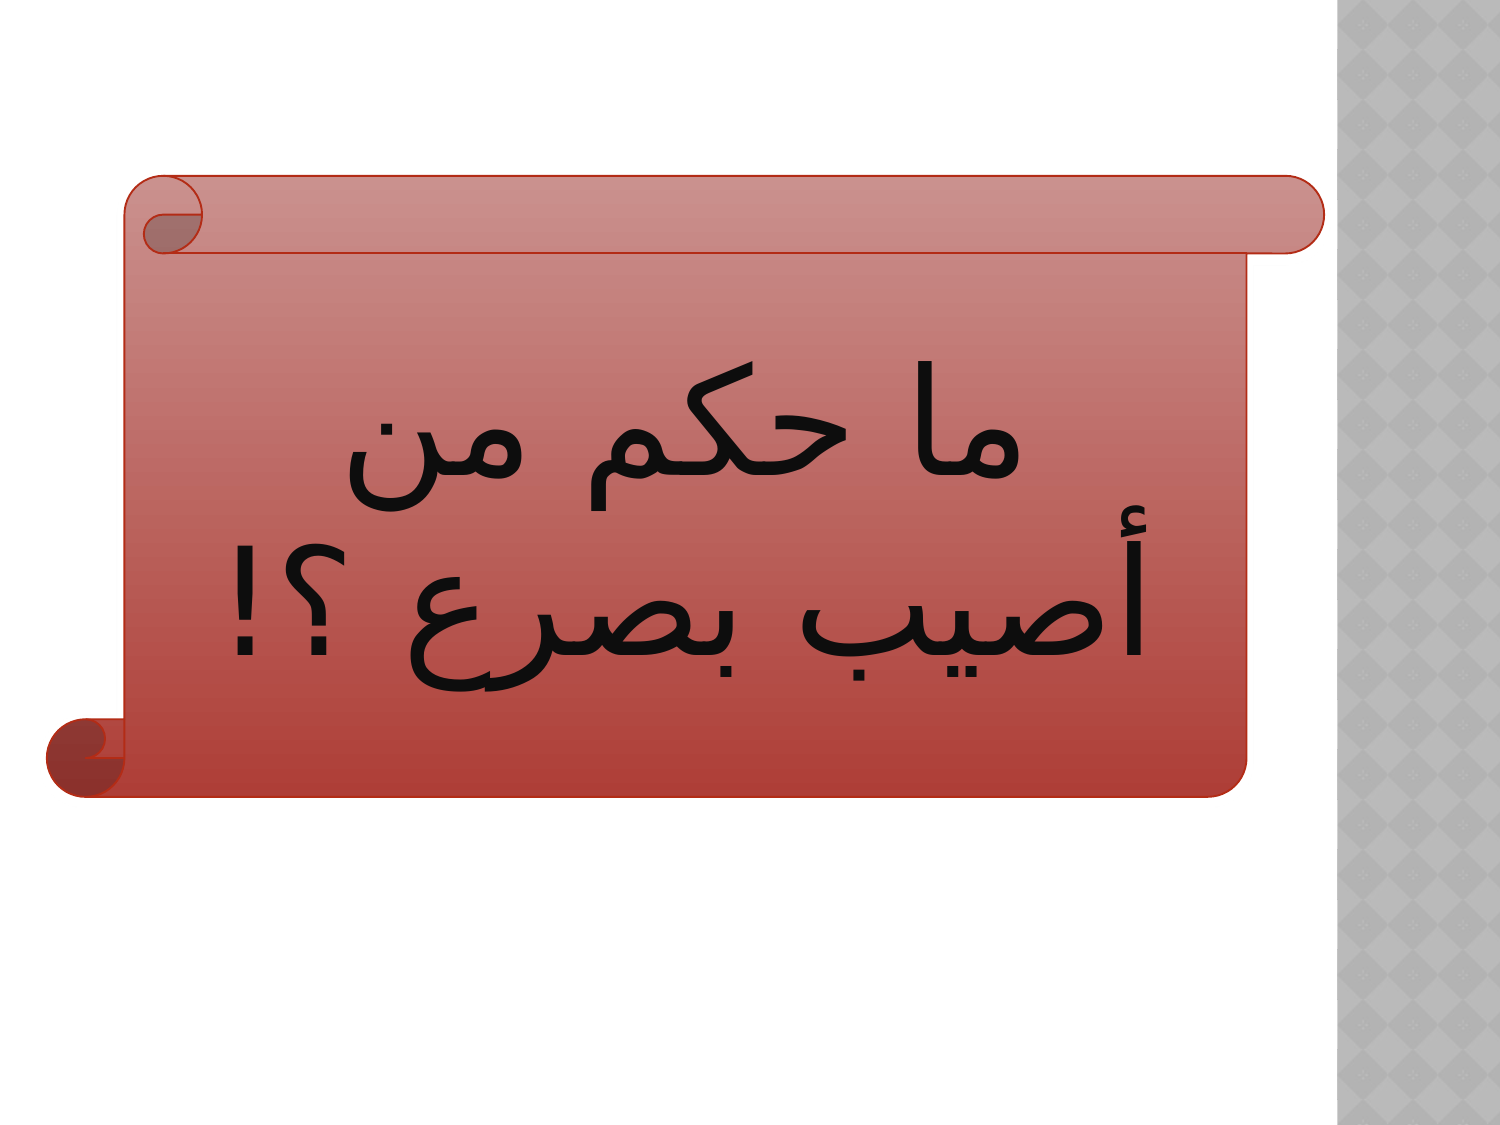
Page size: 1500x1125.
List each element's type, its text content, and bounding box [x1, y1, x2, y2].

text_box ما حكم من أصيب بصرع ؟! [45, 174, 1326, 798]
